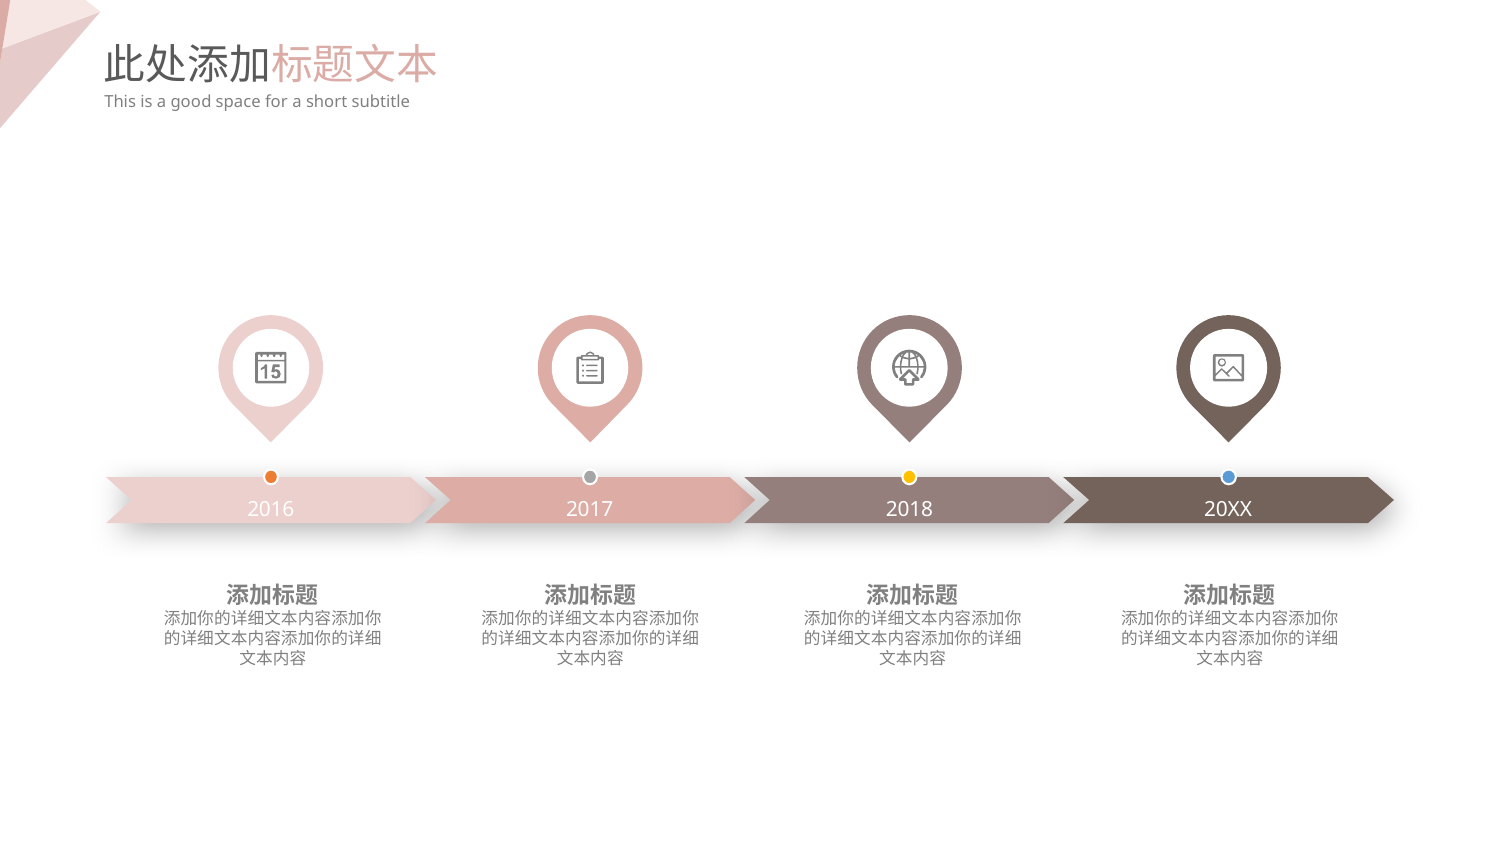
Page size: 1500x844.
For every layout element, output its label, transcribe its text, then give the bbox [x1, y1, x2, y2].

text_box [103, 476, 424, 525]
text_box [263, 469, 279, 485]
text_box [741, 476, 1063, 525]
text_box [582, 469, 598, 485]
text_box [870, 328, 948, 407]
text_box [0, 0, 101, 130]
text_box [255, 351, 287, 384]
text_box 添加标题 添加你的详细文本内容添加你的详细文本内容添加你的详细文本内容 [478, 580, 703, 668]
text_box [576, 351, 604, 384]
text_box 2017 [549, 490, 630, 521]
text_box [551, 328, 629, 407]
text_box 添加标题 添加你的详细文本内容添加你的详细文本内容添加你的详细文本内容 [160, 580, 386, 668]
text_box [422, 476, 743, 525]
text_box This is a good space for a short subtitle [101, 83, 426, 119]
text_box [1190, 328, 1268, 407]
text_box [1212, 354, 1245, 382]
text_box 2016 [230, 490, 311, 521]
text_box 20XX [1187, 490, 1269, 521]
text_box [1221, 469, 1236, 485]
text_box 此处添加标题文本 [101, 30, 454, 95]
text_box [892, 349, 927, 386]
text_box [902, 469, 917, 485]
text_box [537, 315, 643, 443]
text_box 添加标题 添加你的详细文本内容添加你的详细文本内容添加你的详细文本内容 [800, 580, 1025, 668]
text_box [232, 328, 310, 407]
text_box [857, 315, 962, 443]
text_box [218, 315, 324, 443]
text_box 2018 [869, 490, 950, 521]
text_box [1176, 315, 1281, 443]
text_box [1060, 476, 1396, 525]
text_box 添加标题 添加你的详细文本内容添加你的详细文本内容添加你的详细文本内容 [1117, 580, 1343, 668]
